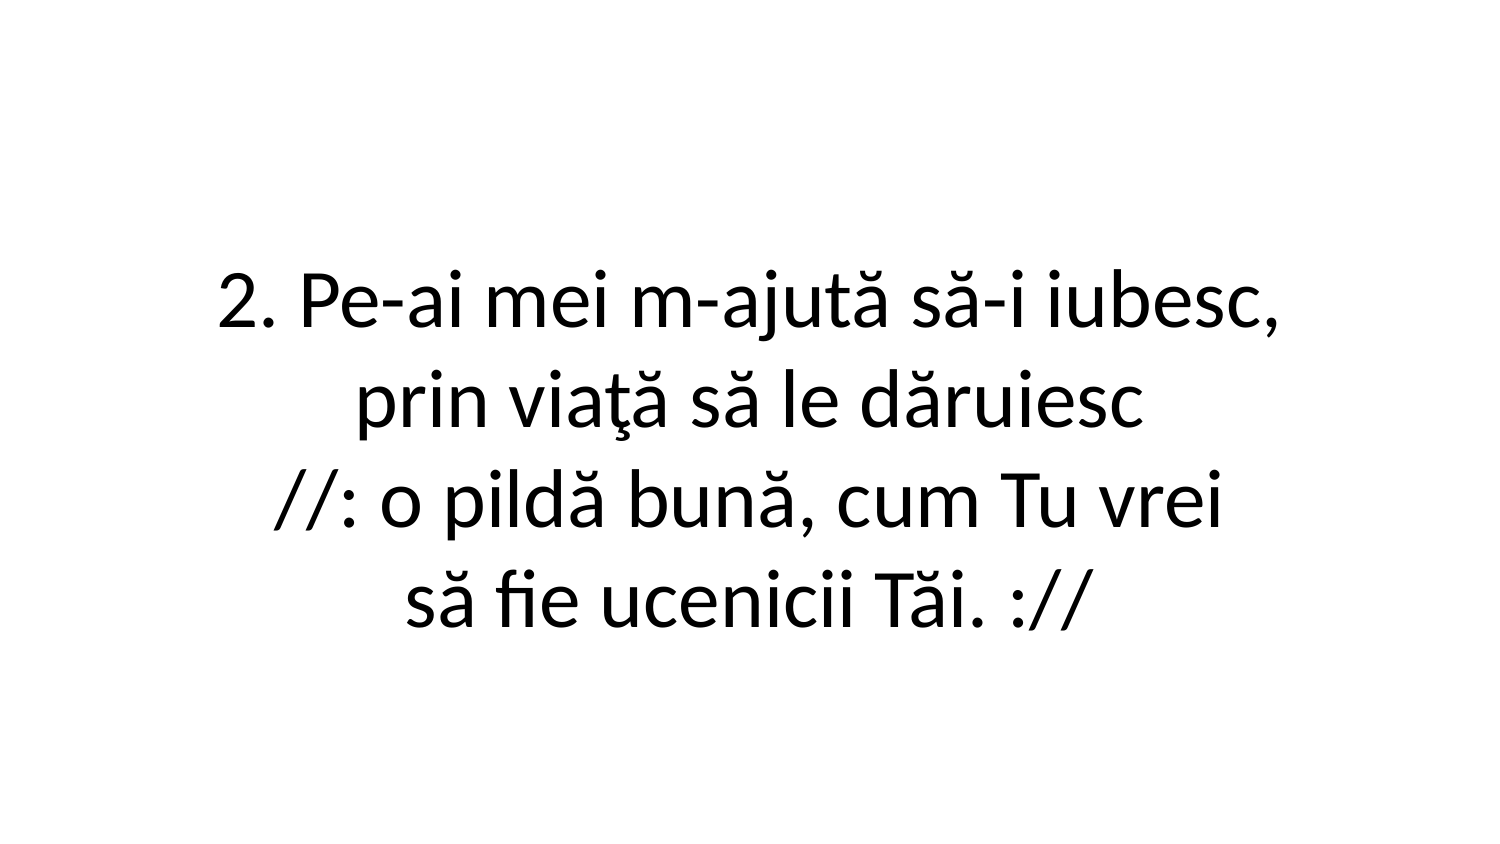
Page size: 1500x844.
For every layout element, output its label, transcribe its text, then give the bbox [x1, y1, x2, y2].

text_box 2. Pe-ai mei m-ajută să-i iubesc, prin viaţă să le dăruiesc //: o pildă bună, cum Tu vrei să fie ucenicii Tăi. :// [201, 192, 1299, 652]
